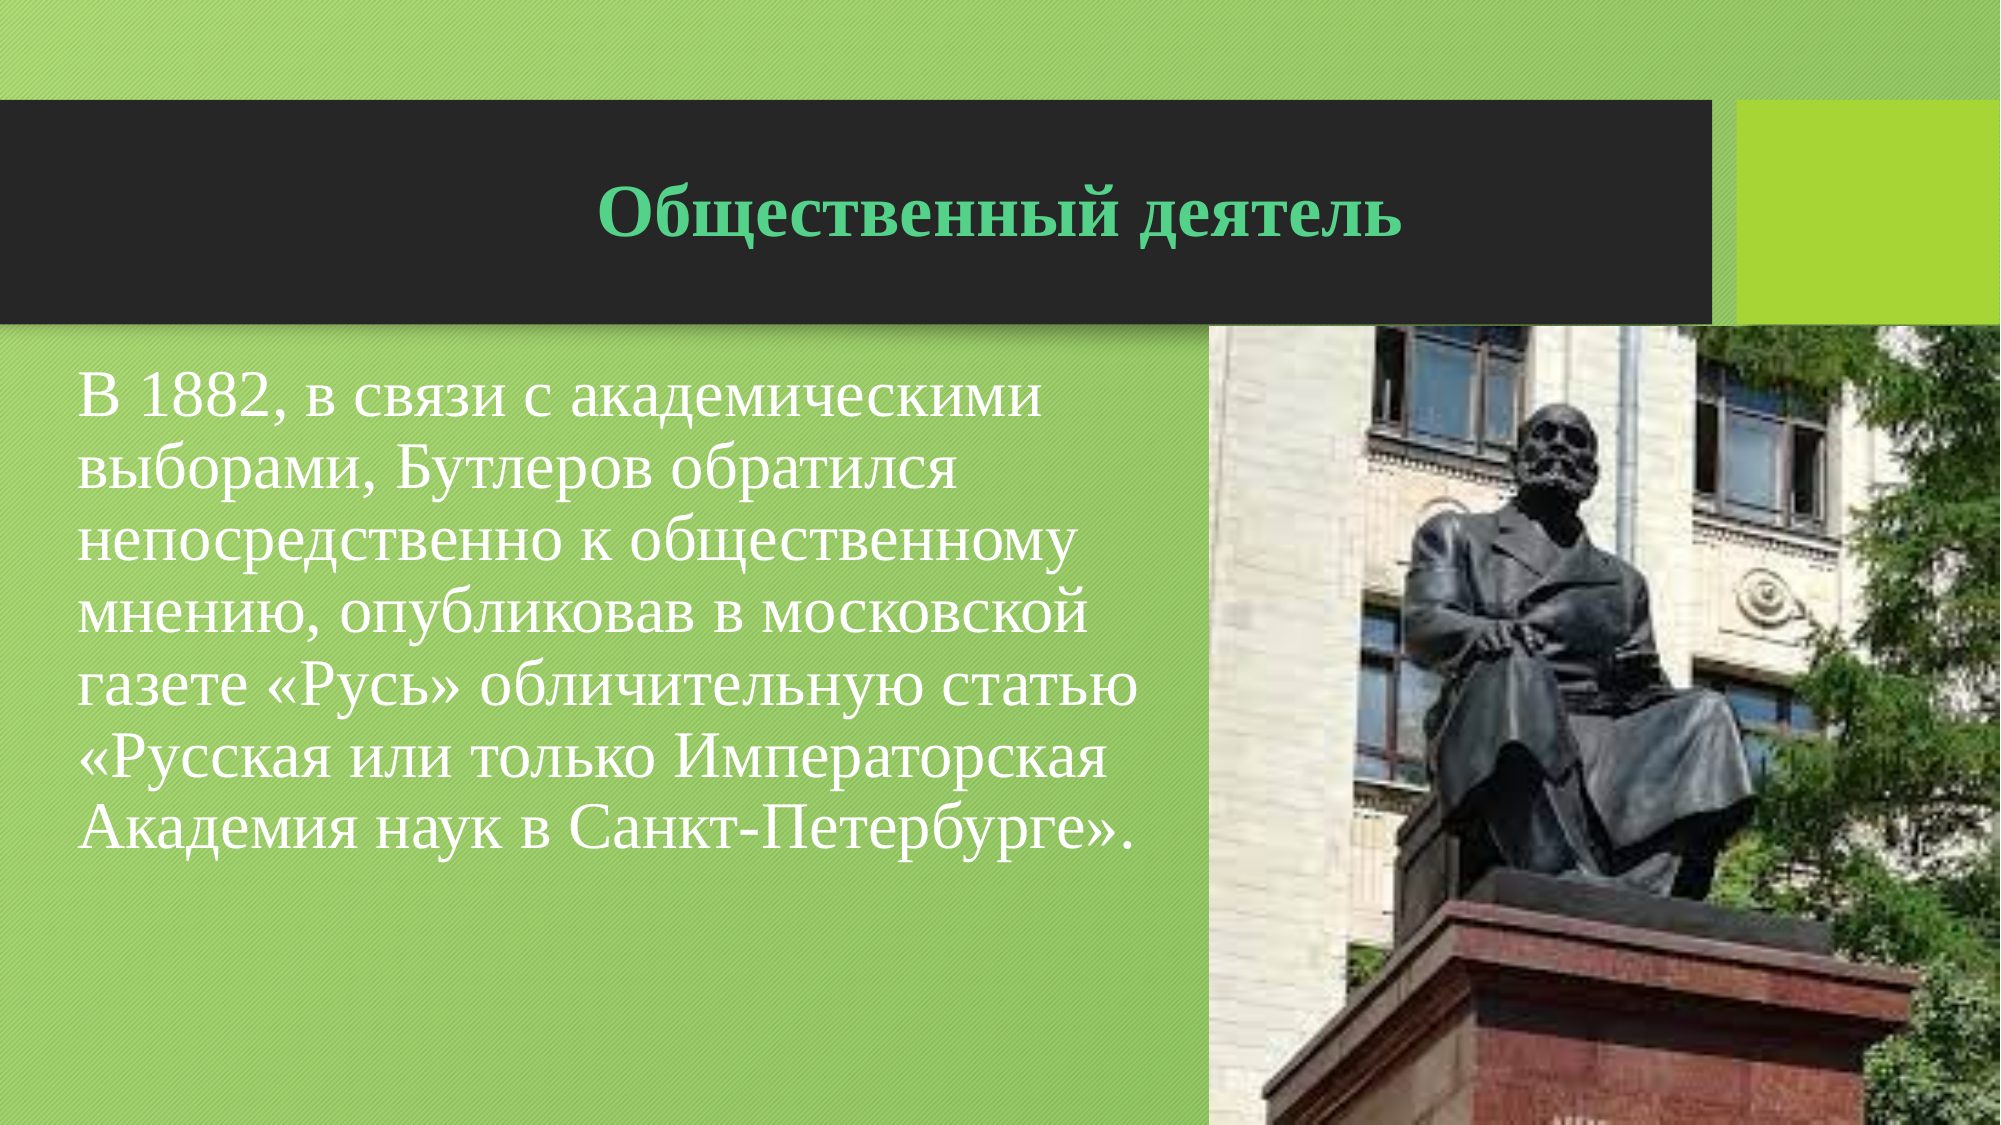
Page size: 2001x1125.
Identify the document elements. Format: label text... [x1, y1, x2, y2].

title Общественный деятель [294, 104, 1706, 321]
list В 1882, в связи с академическими выборами, Бутлеров обратился непосредственно к общественному мнению, опубликовав в московской газете «Русь» обличительную статью «Русская или только Императорская Академия наук в Санкт-Петербурге». [62, 351, 1200, 989]
picture [0, 325, 2000, 1125]
